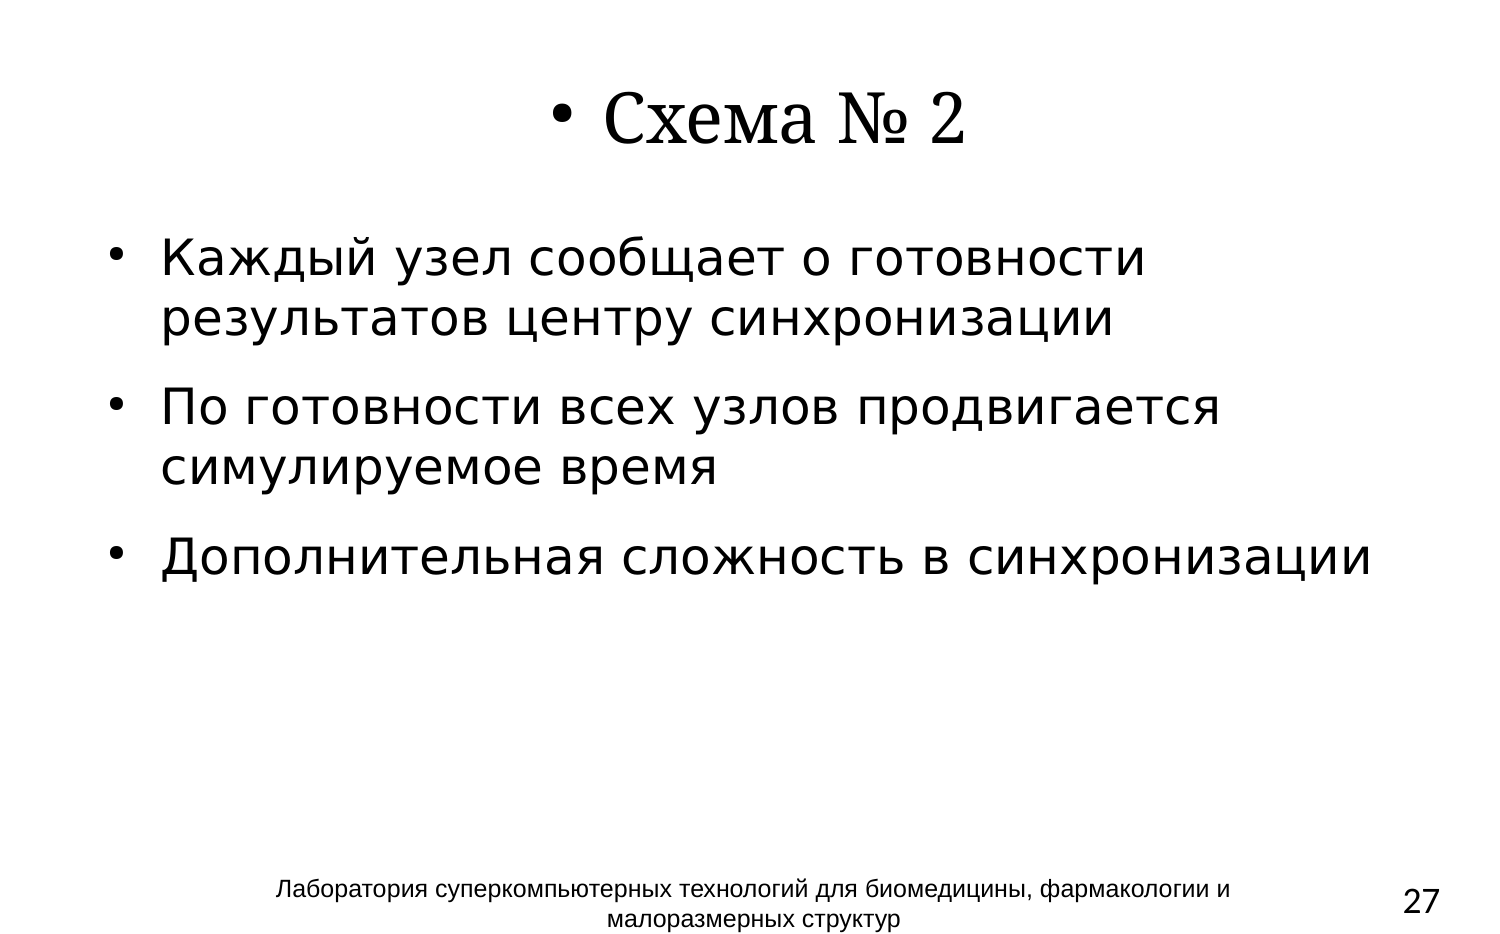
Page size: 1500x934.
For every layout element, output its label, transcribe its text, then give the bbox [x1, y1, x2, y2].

title Схема № 2 [75, 29, 1425, 201]
list Каждый узел сообщает о готовности результатов центру синхронизации По готовности всех узлов продвигается симулируемое время Дополнительная сложность в синхронизации [75, 217, 1447, 760]
text_box 27 [1387, 868, 1473, 918]
text_box Лаборатория суперкомпьютерных технологий для биомедицины, фармакологии и малоразмерных структур [171, 864, 1338, 915]
